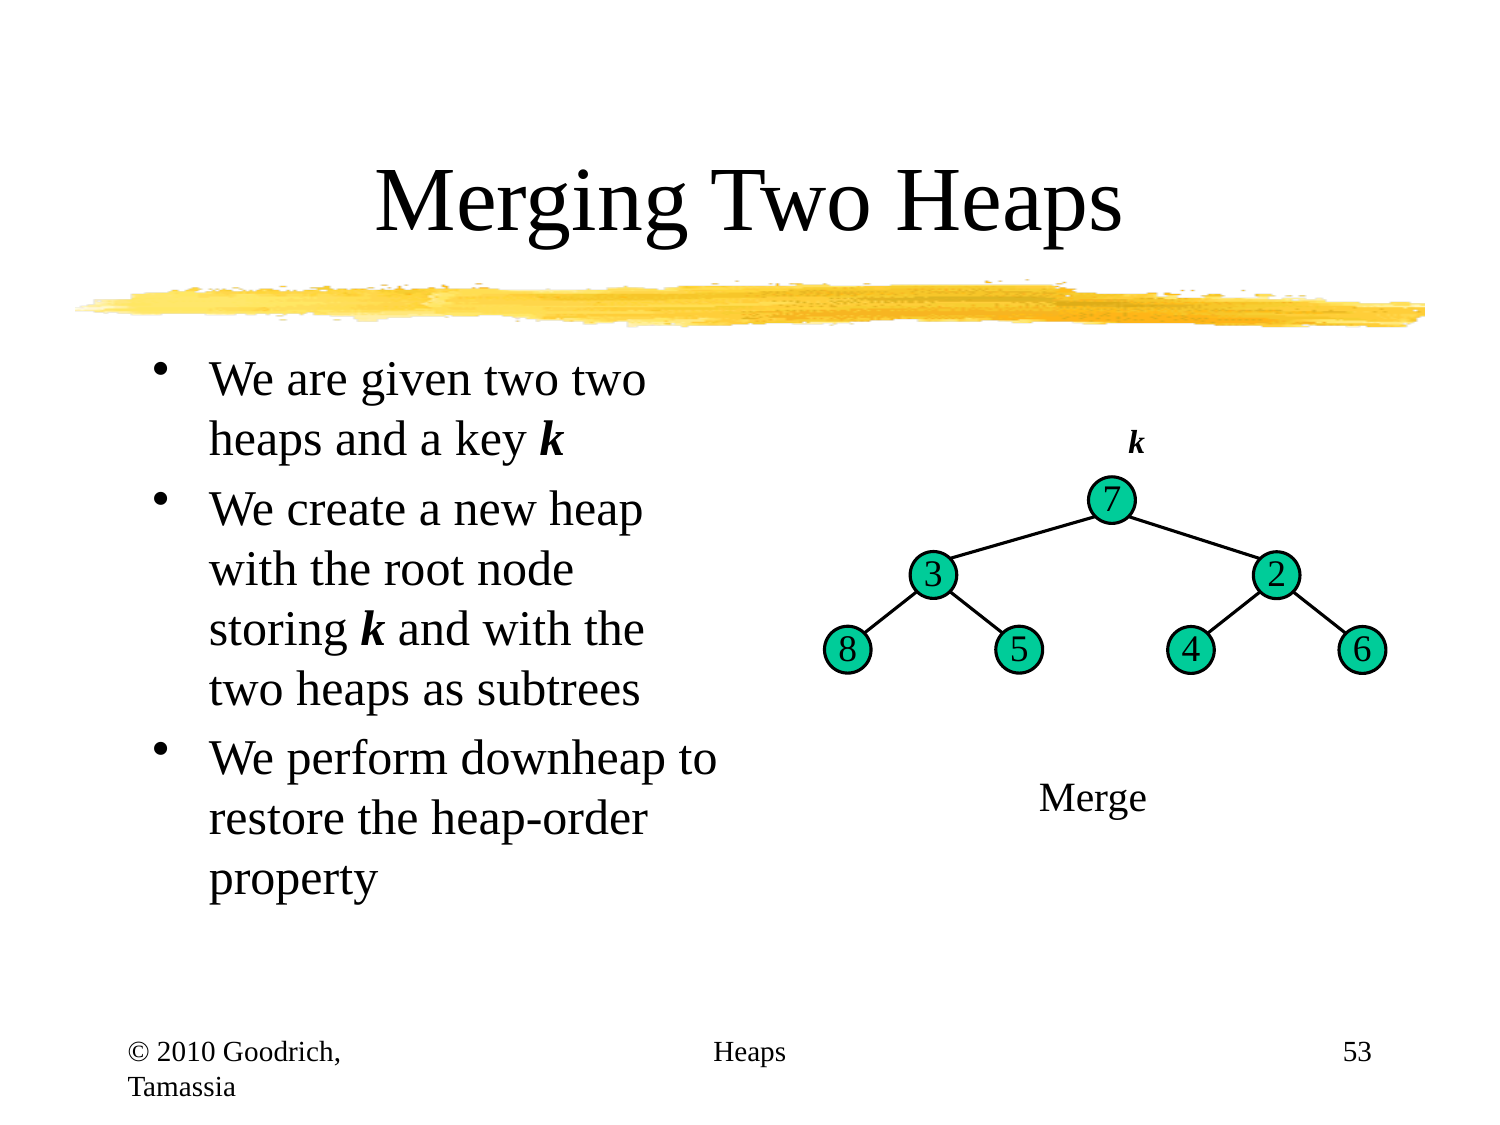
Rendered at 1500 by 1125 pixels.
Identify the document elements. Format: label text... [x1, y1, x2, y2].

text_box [949, 519, 1096, 557]
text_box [949, 592, 1004, 633]
text_box 8 [824, 626, 872, 674]
slide_number 53 [1074, 1024, 1388, 1101]
text_box 4 [1167, 626, 1215, 674]
slide_number © 2010 Goodrich, Tamassia [112, 1024, 426, 1101]
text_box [1292, 592, 1347, 633]
text_box 6 [1339, 626, 1386, 674]
list We are given two two heaps and a key k We create a new heap with the root node storing k and with the two heaps as subtrees We perform downheap to restore the heap-order property [137, 337, 738, 1013]
text_box Merge [1023, 762, 1162, 828]
text_box 7 [1088, 476, 1136, 524]
text_box 3 [910, 551, 957, 599]
picture [75, 274, 1425, 338]
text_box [1207, 592, 1261, 633]
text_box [864, 592, 918, 633]
title Merging Two Heaps [112, 99, 1388, 288]
text_box 2 [1253, 551, 1300, 599]
text_box 5 [995, 626, 1043, 674]
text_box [1128, 519, 1261, 558]
footer Heaps [512, 1024, 988, 1101]
text_box k [1113, 412, 1161, 468]
